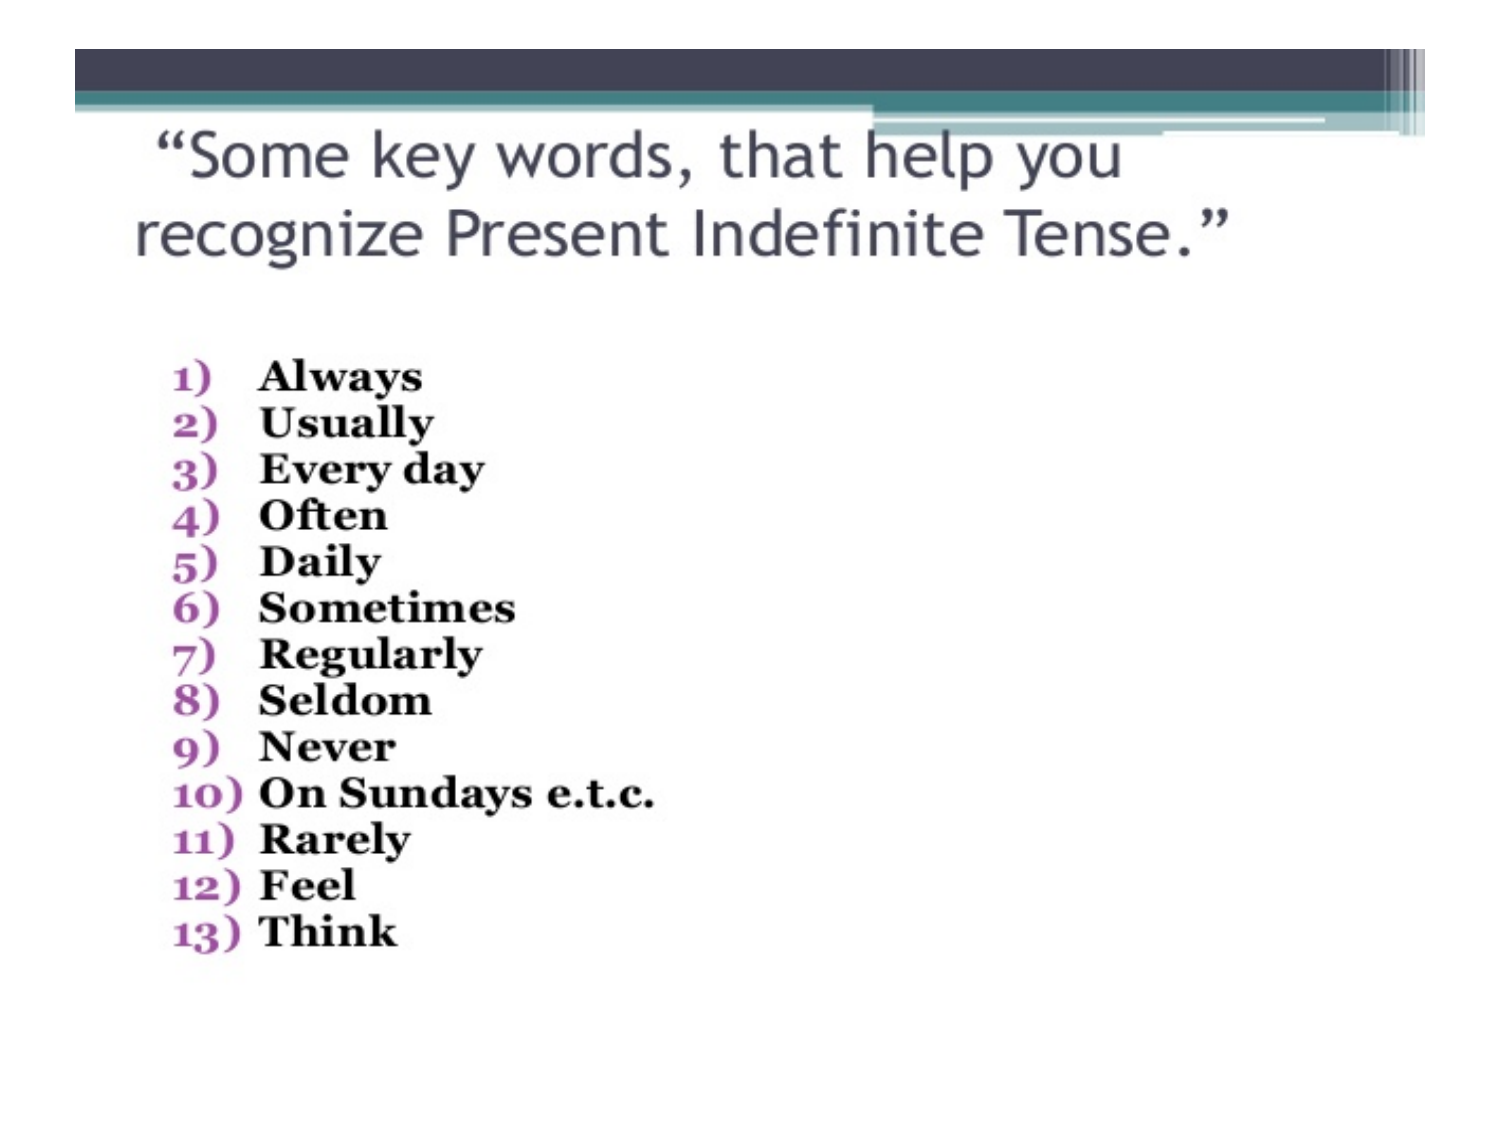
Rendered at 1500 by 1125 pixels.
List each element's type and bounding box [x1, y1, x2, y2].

picture [74, 49, 1426, 1013]
